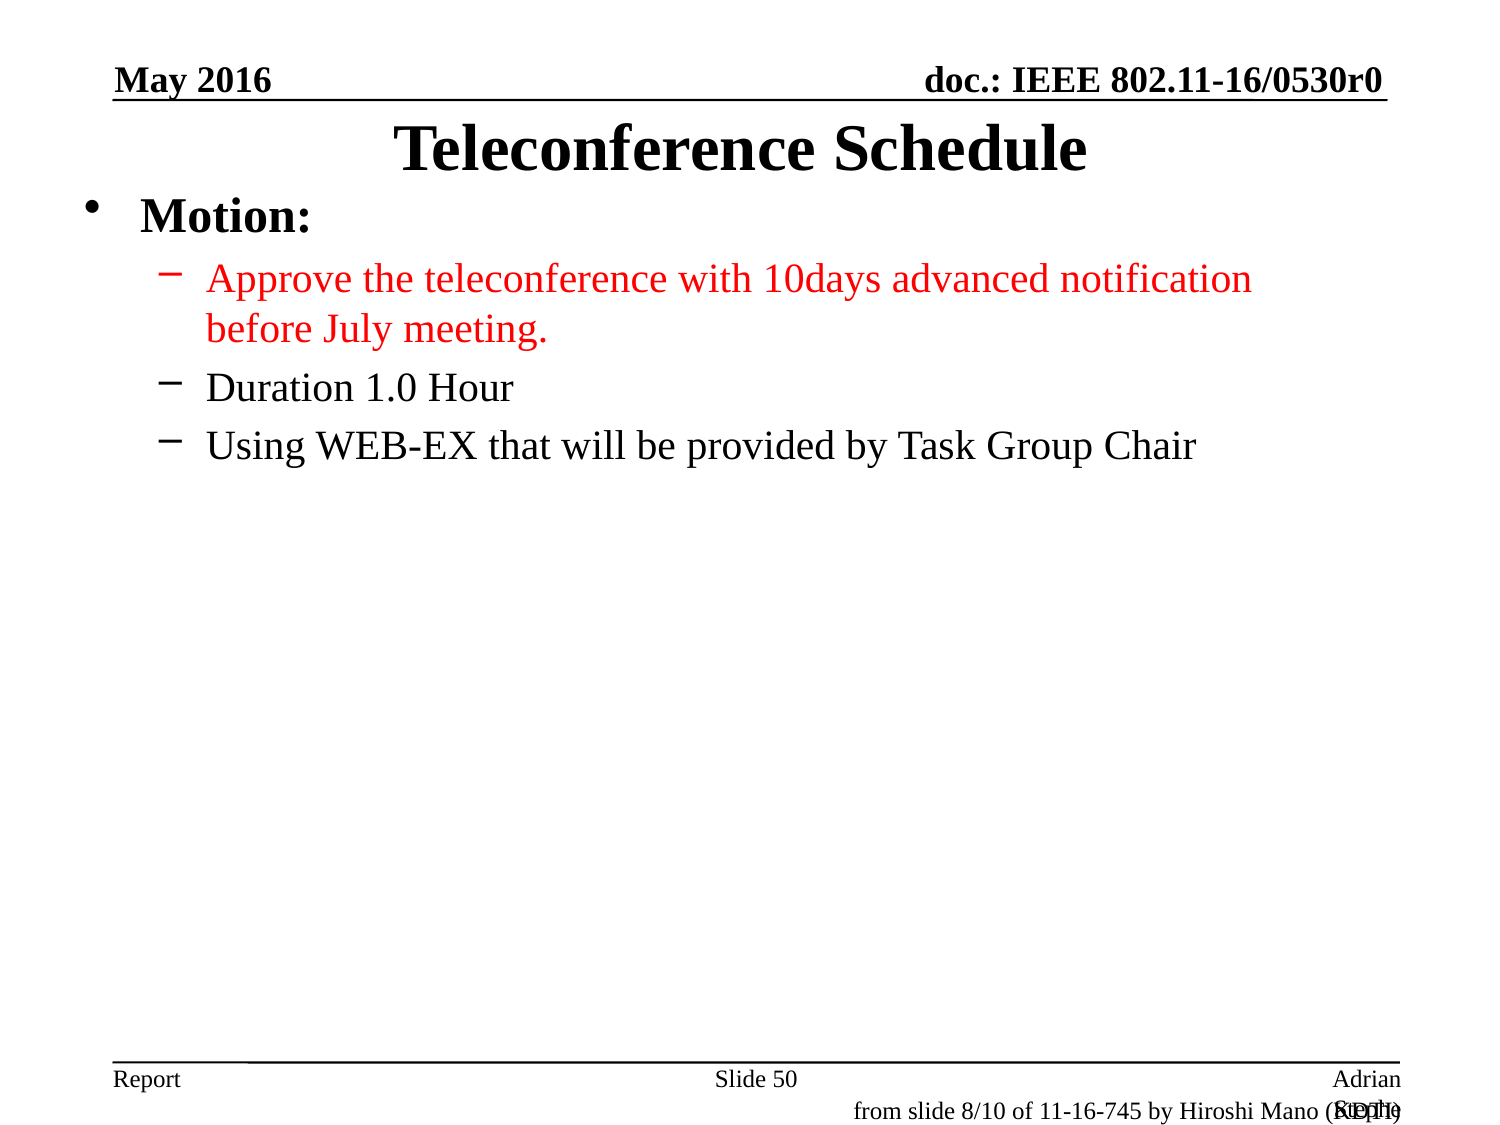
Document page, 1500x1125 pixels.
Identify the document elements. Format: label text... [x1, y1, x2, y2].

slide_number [114, 54, 374, 101]
footer Adrian Stephens, Intel Corporation [1324, 1061, 1402, 1087]
title Teleconference Schedule [112, 112, 1388, 175]
text_box from slide 8/10 of 11-16-745 by Hiroshi Mano (KDTI) [343, 1087, 1417, 1125]
list Motion: Approve the teleconference with 10days advanced notification before July meeting. Duration 1.0 Hour Using WEB-EX that will be provided by Task Group Chair [68, 174, 1375, 563]
slide_number Slide 50 [711, 1061, 801, 1087]
